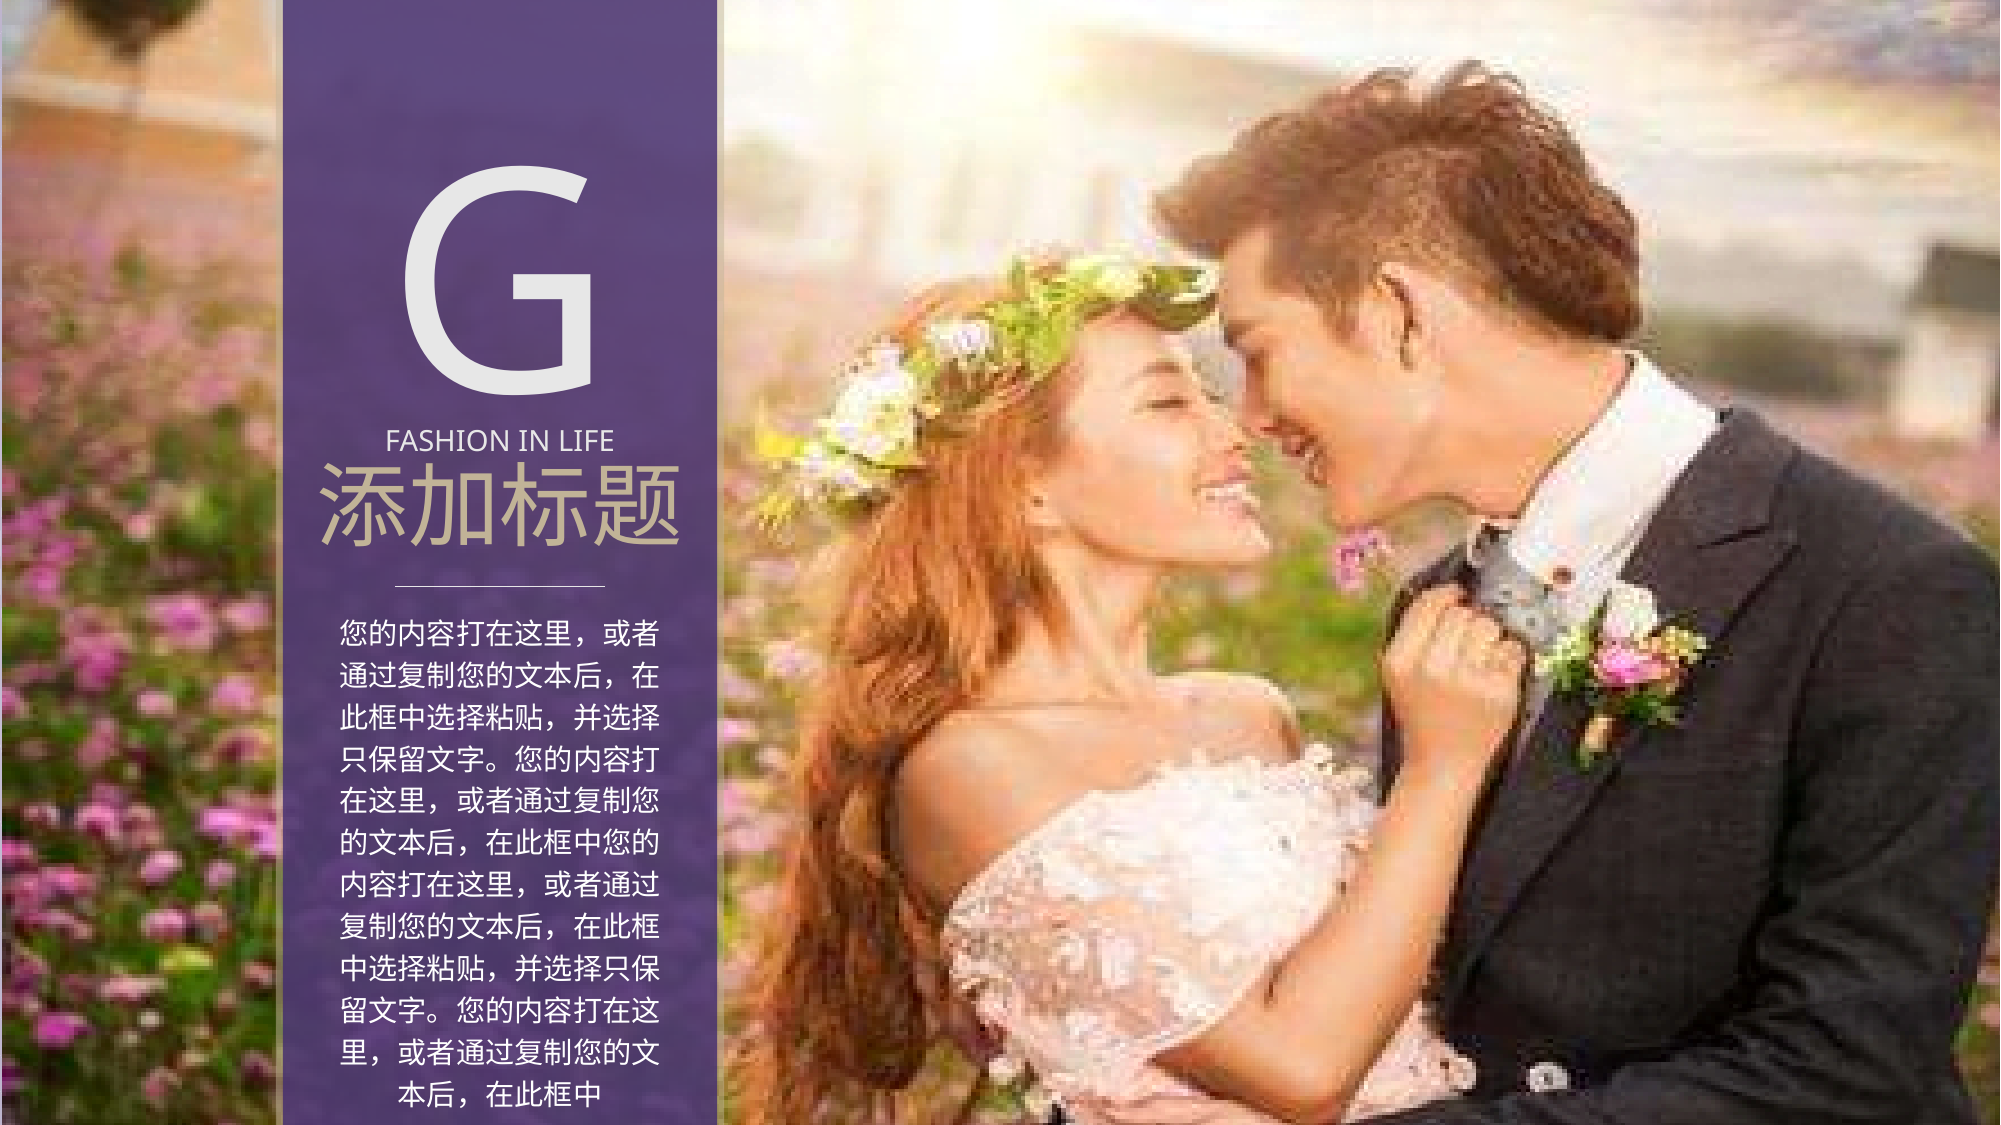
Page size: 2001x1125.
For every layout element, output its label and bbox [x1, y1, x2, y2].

picture [1, 0, 275, 1125]
text_box [309, 414, 691, 1120]
picture [725, 0, 2000, 1125]
text_box [275, 0, 725, 1125]
